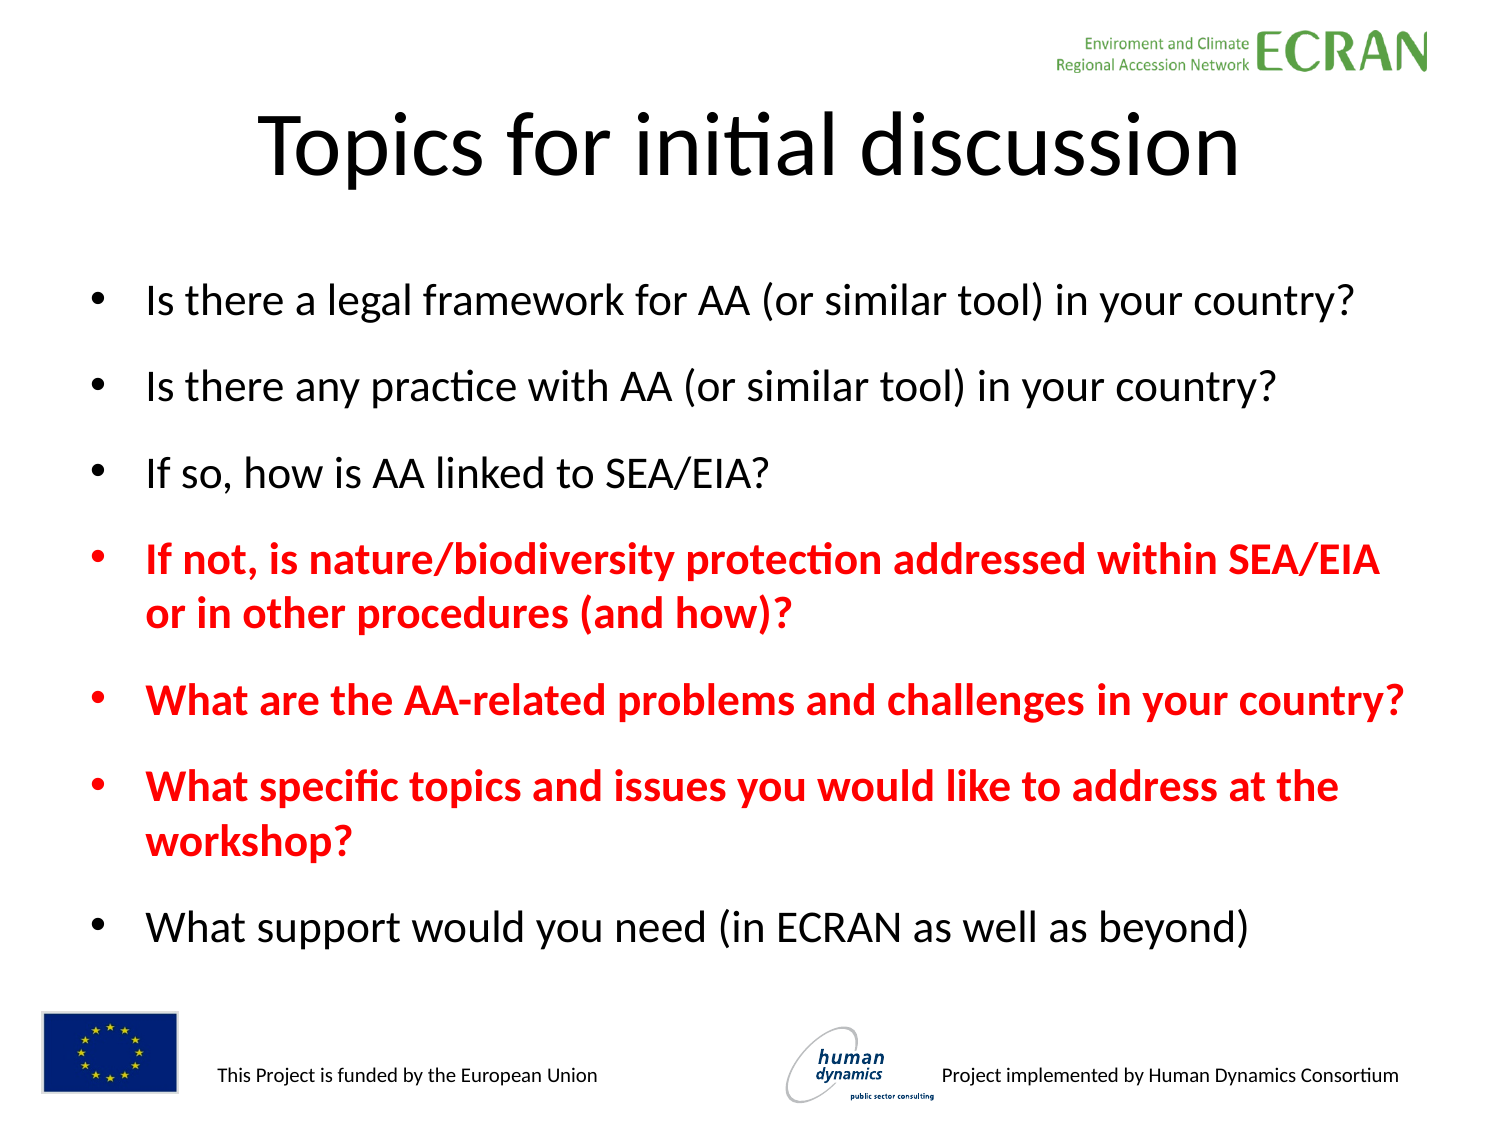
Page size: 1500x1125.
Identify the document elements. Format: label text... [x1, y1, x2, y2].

picture [41, 1011, 179, 1094]
list Is there a legal framework for AA (or similar tool) in your country? Is there any practice with AA (or similar tool) in your country? If so, how is AA linked to SEA/EIA? If not, is nature/biodiversity protection addressed within SEA/EIA or in other procedures (and how)? What are the AA-related problems and challenges in your country? What specific topics and issues you would like to address at the workshop? What support would you need (in ECRAN as well as beyond) [75, 262, 1425, 1005]
picture [1057, 30, 1427, 73]
title Topics for initial discussion [75, 45, 1425, 233]
